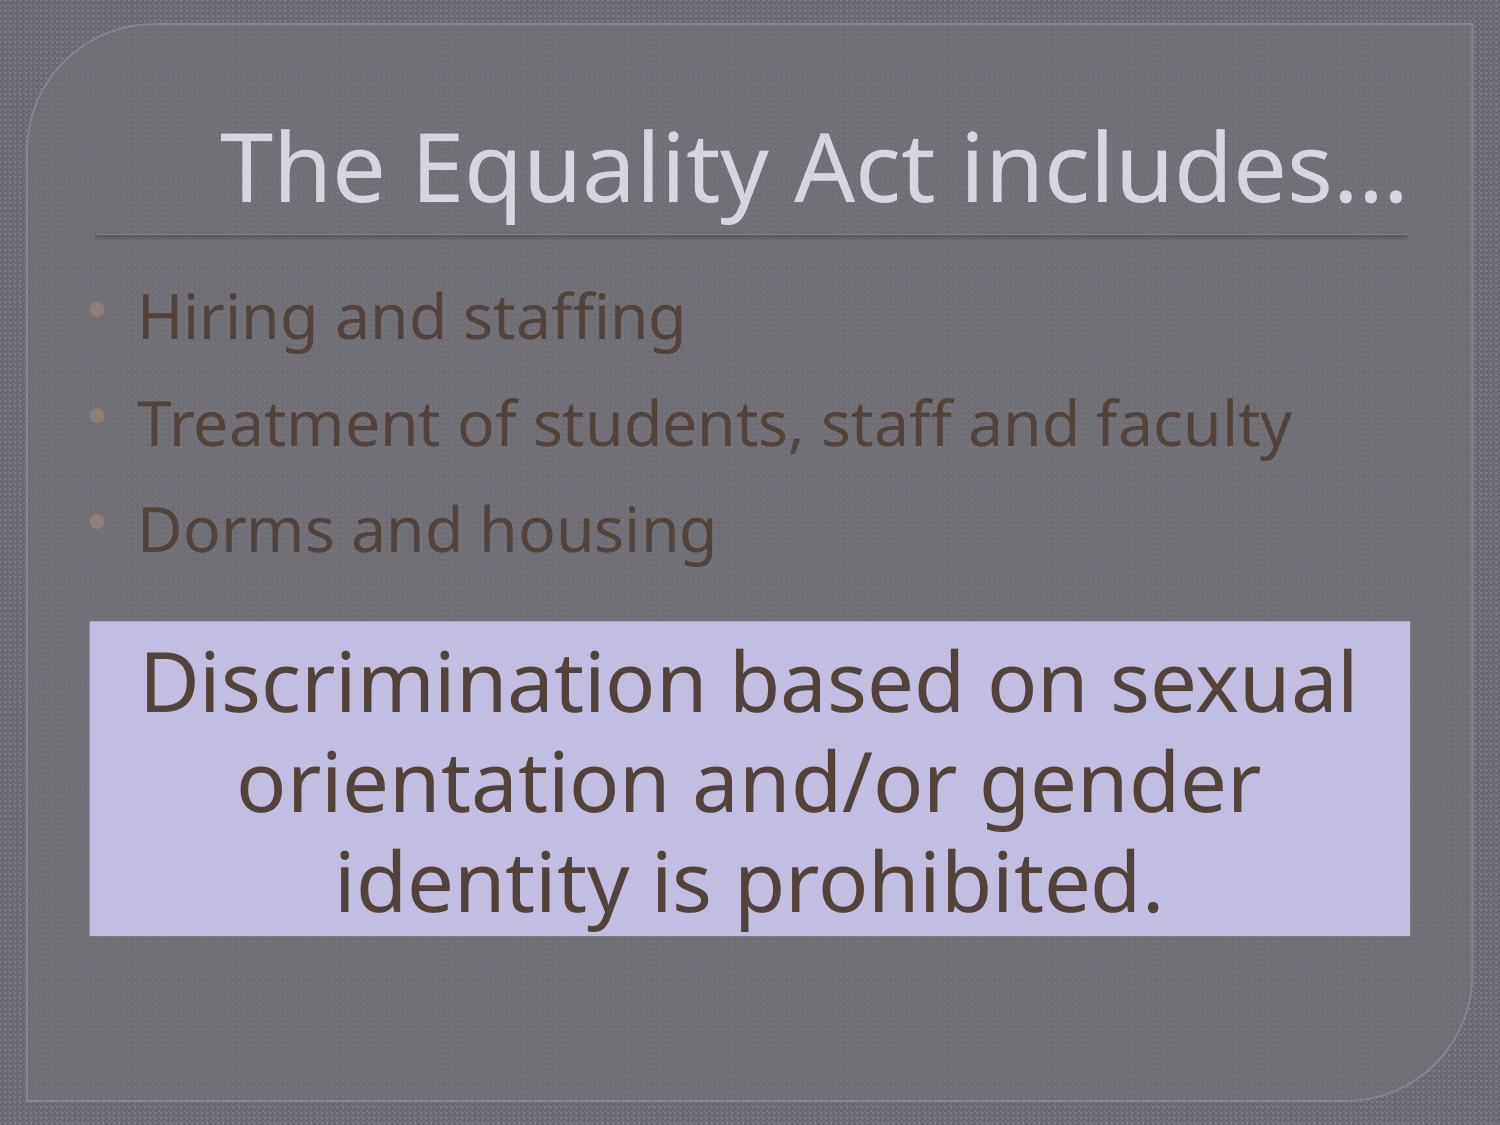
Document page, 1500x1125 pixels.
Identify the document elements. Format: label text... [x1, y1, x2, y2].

title The Equality Act includes… [75, 41, 1425, 230]
list Hiring and staffing Treatment of students, staff and faculty Dorms and housing [75, 270, 1425, 1013]
text_box Discrimination based on sexual orientation and/or gender identity is prohibited. [89, 621, 1411, 937]
